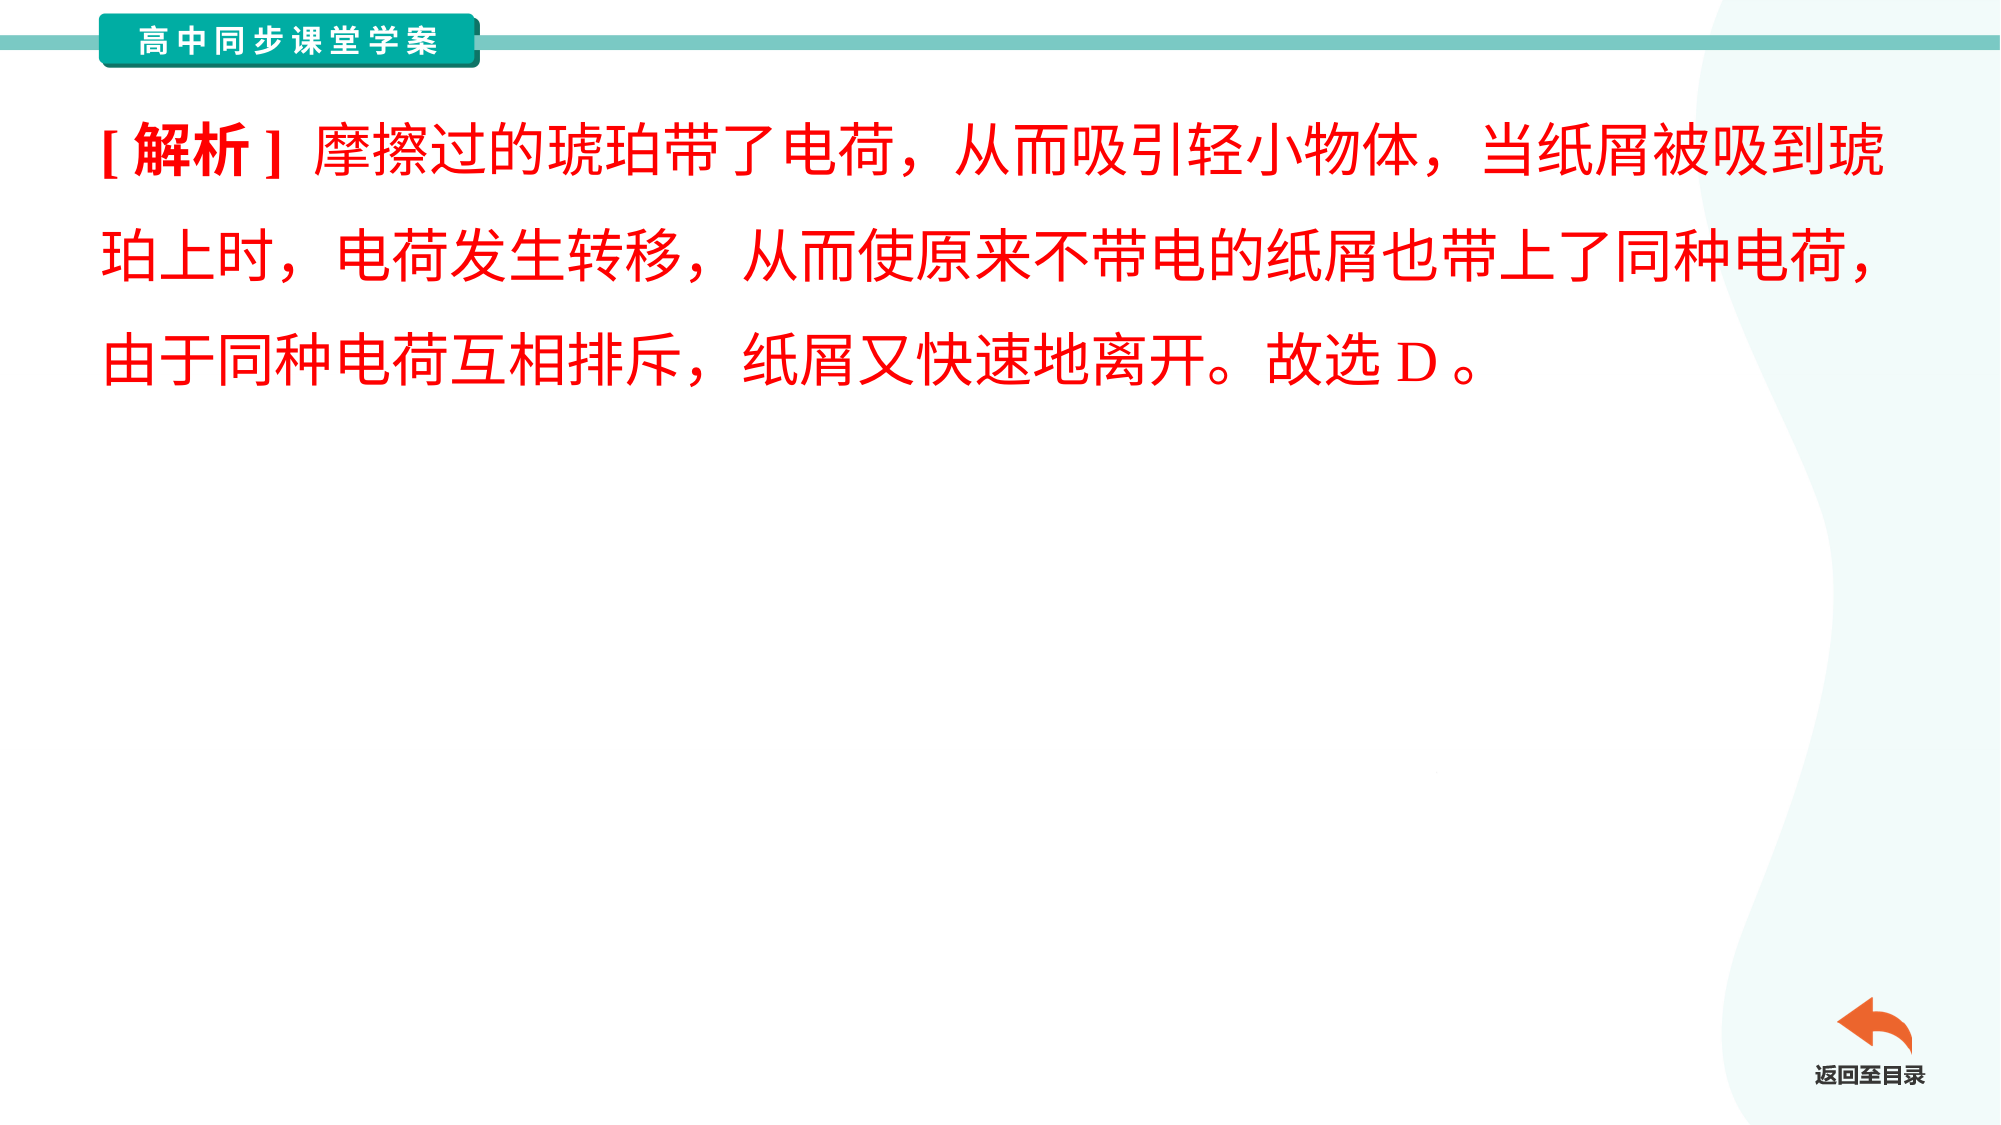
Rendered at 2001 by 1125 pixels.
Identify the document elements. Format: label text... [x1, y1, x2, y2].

picture [0, 0, 2000, 1125]
text_box [解析] 摩擦过的琥珀带了电荷，从而吸引轻小物体，当纸屑被吸到琥 珀上时，电荷发生转移，从而使原来不带电的纸屑也带上了同种电荷， 由于同种电荷互相排斥，纸屑又快速地离开。故选D。 [100, 76, 1899, 383]
